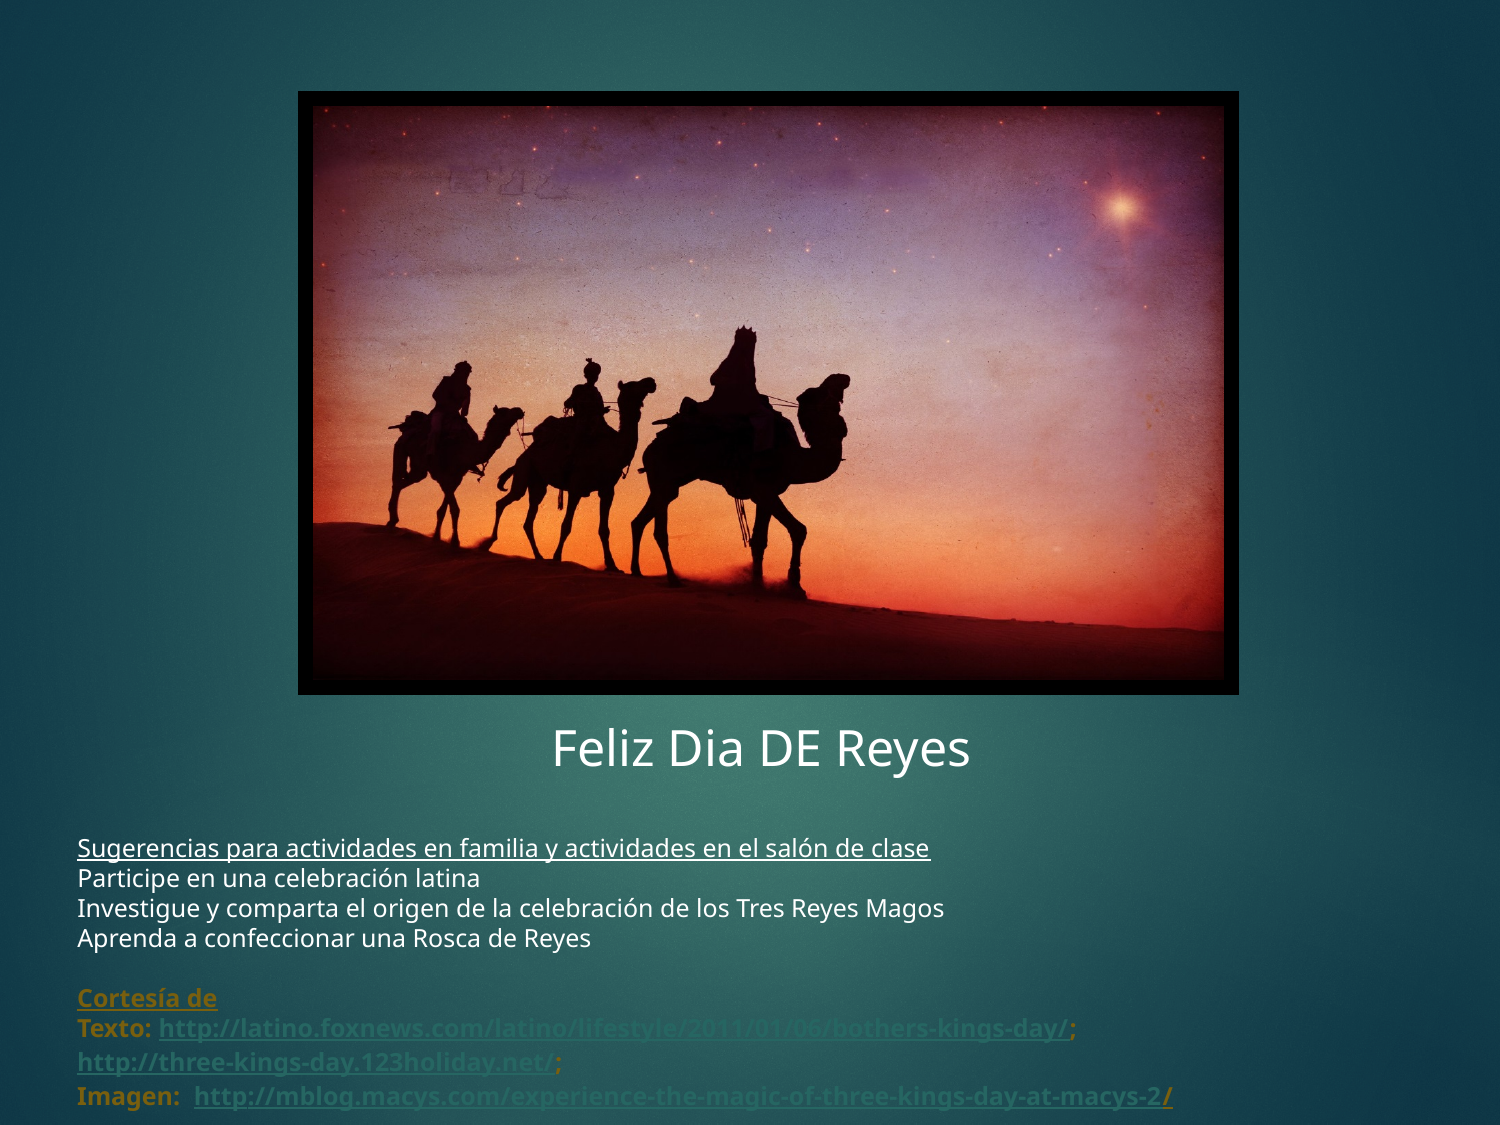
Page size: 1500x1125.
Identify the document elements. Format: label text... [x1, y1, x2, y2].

text_box Feliz Dia DE Reyes [536, 708, 1000, 784]
text_box Sugerencias para actividades en familia y actividades en el salón de clase Participe en una celebración latina Investigue y comparta el origen de la celebración de los Tres Reyes Magos Aprenda a confeccionar una Rosca de Reyes [62, 824, 1363, 960]
text_box Cortesía de Texto: http://latino.foxnews.com/latino/lifestyle/2011/01/06/bothers-kings-day/; http://three-kings-day.123holiday.net/; Imagen: http://mblog.macys.com/experience-the-magic-of-three-kings-day-at-macys-2/ [62, 974, 1413, 1122]
picture [312, 105, 1225, 681]
